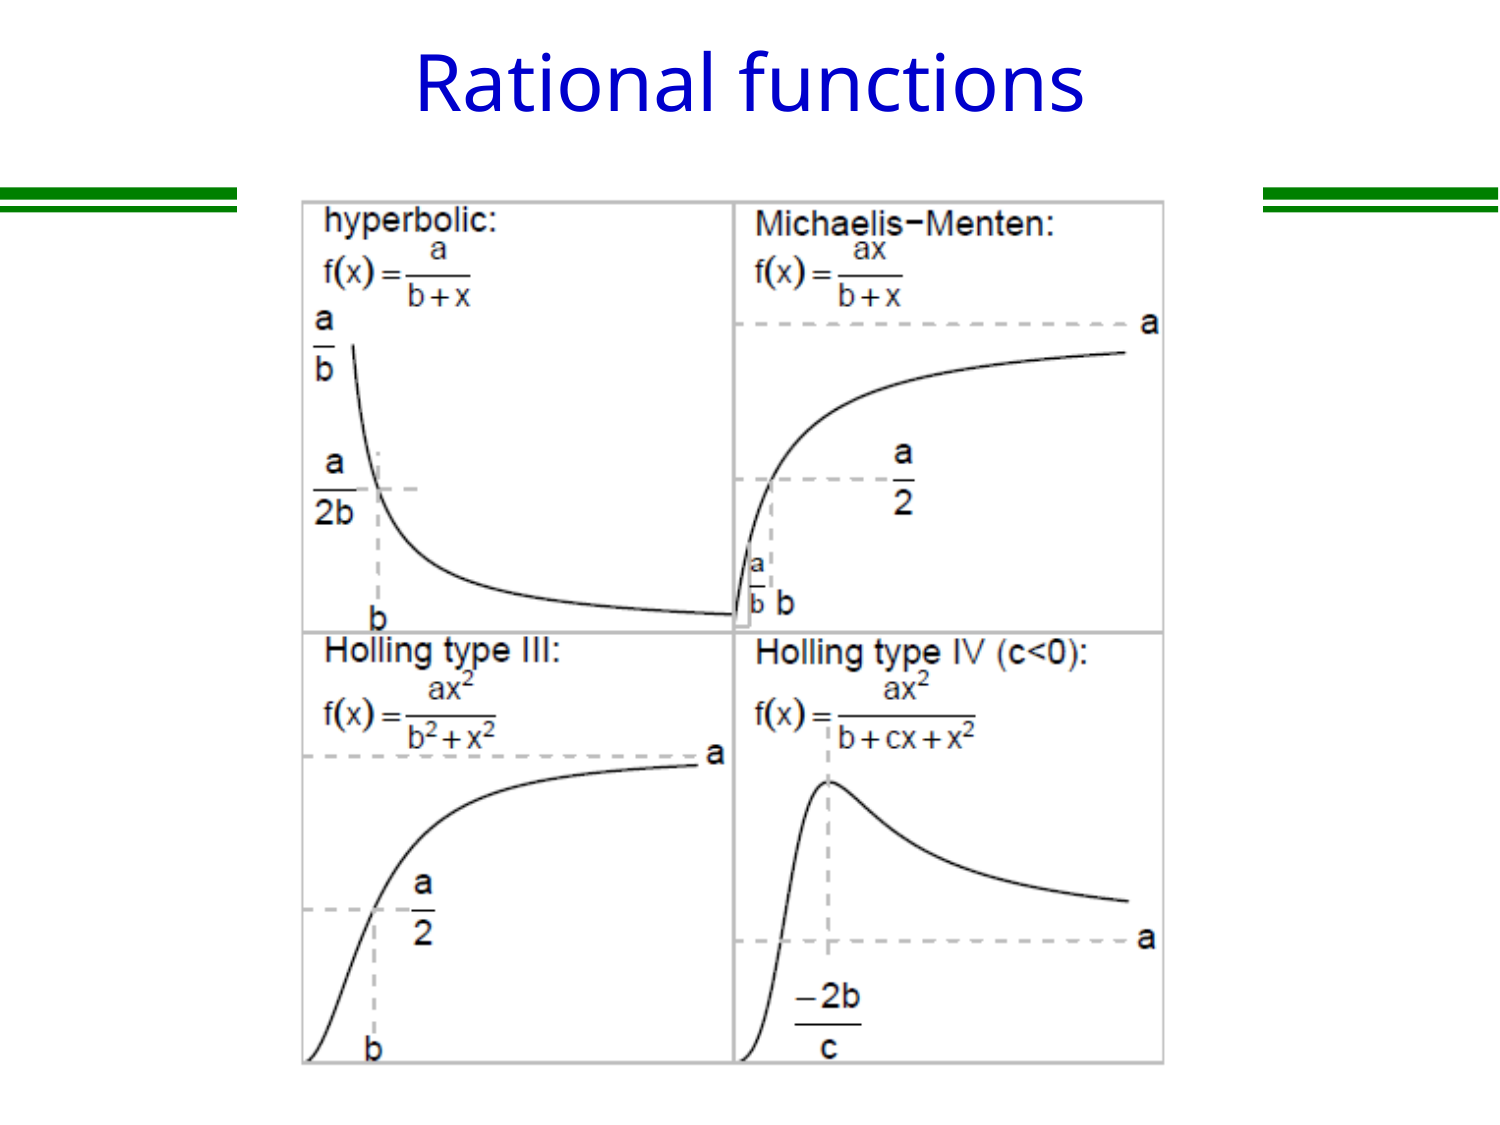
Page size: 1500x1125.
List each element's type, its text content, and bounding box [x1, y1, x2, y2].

picture [237, 187, 1263, 1084]
text_box Rational functions [112, 24, 1388, 213]
